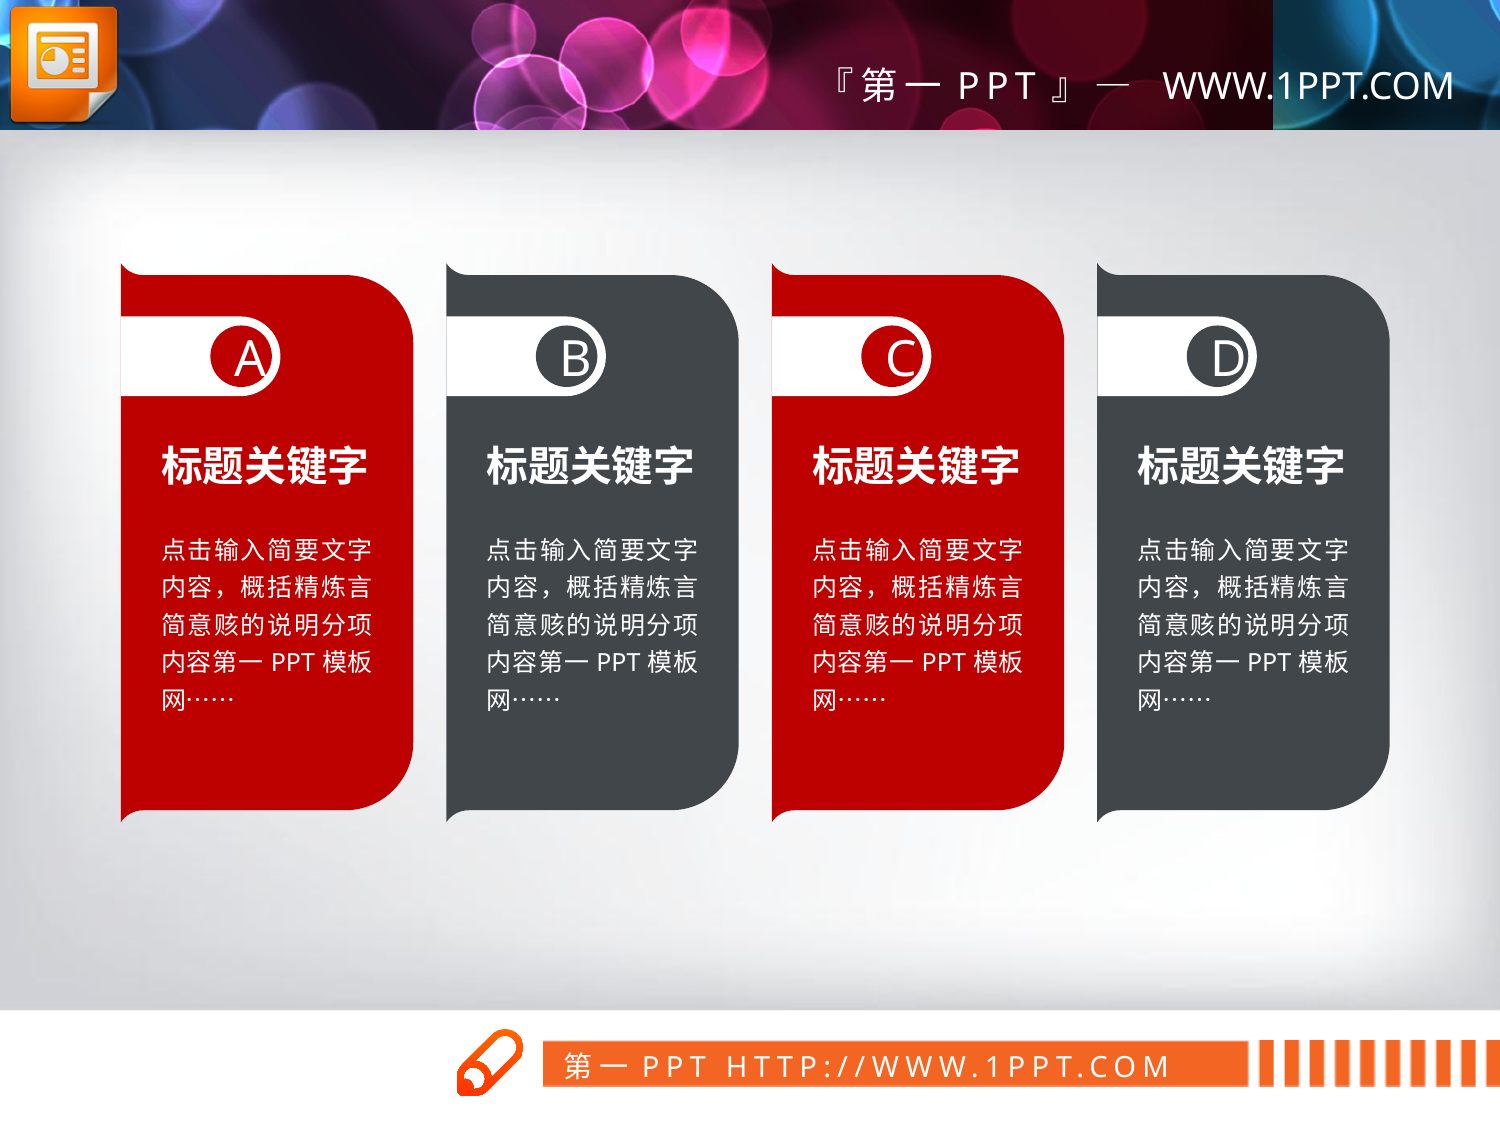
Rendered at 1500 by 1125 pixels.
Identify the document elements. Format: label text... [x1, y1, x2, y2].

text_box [1096, 316, 1258, 397]
text_box 点击输入简要文字内容，概括精炼言简意赅的说明分项内容第一PPT模板网…… [1137, 526, 1350, 715]
picture [543, 1040, 1500, 1087]
picture [0, 0, 1500, 1012]
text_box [446, 316, 607, 397]
text_box [120, 263, 414, 823]
text_box 标题关键字 [1137, 439, 1350, 490]
text_box 点击输入简要文字内容，概括精炼言简意赅的说明分项内容第一PPT模板网…… [812, 526, 1024, 715]
text_box [446, 263, 739, 823]
text_box 标题关键字 [812, 439, 1024, 490]
text_box 点击输入简要文字内容，概括精炼言简意赅的说明分项内容第一PPT模板网…… [161, 526, 373, 715]
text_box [771, 316, 932, 397]
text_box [120, 316, 281, 397]
text_box 点击输入简要文字内容，概括精炼言简意赅的说明分项内容第一PPT模板网…… [486, 526, 699, 715]
text_box [1097, 263, 1390, 823]
text_box [771, 263, 1065, 823]
text_box 标题关键字 [486, 439, 699, 490]
text_box 标题关键字 [161, 439, 373, 490]
